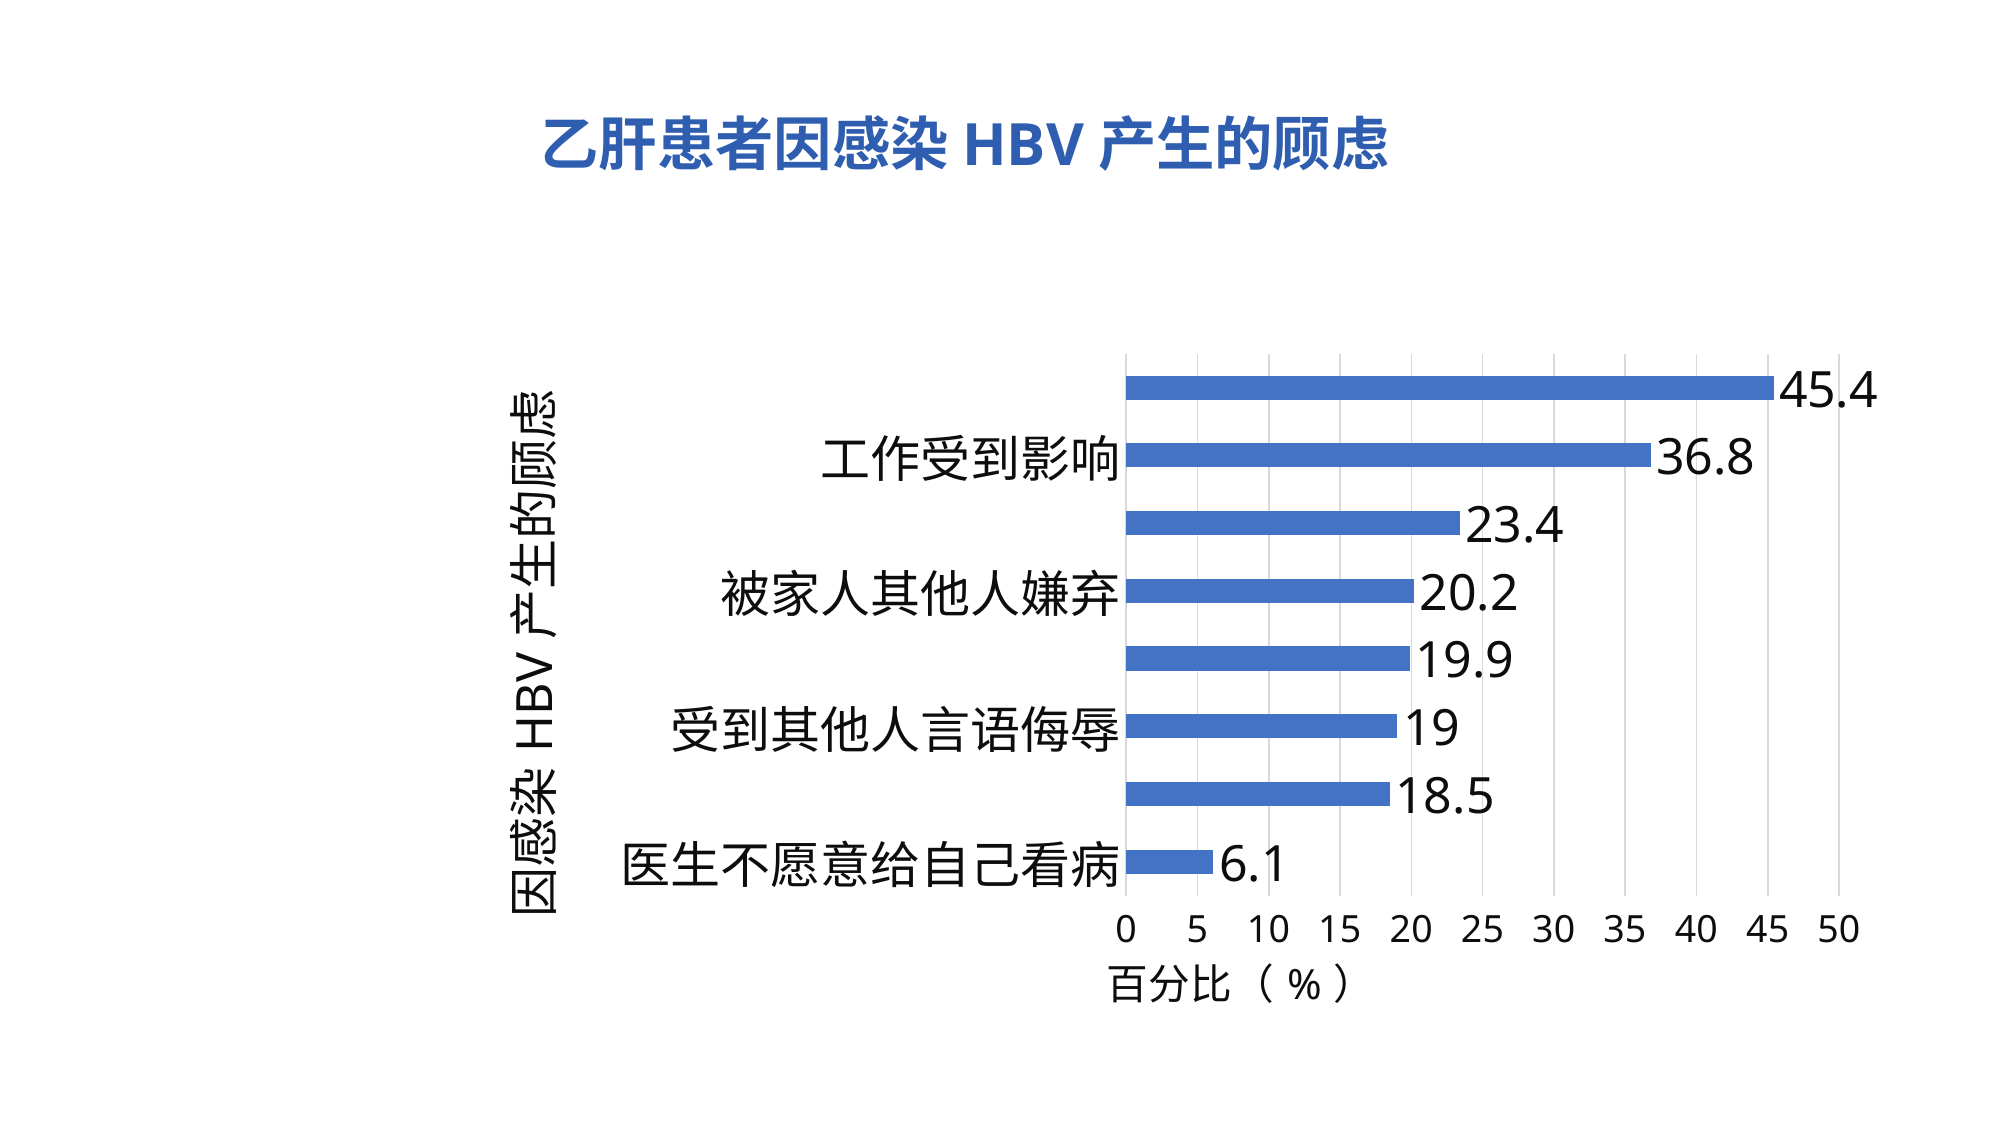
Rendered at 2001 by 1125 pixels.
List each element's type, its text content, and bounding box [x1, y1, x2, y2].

chart [7, 185, 1923, 1025]
text_box 乙肝患者因感染HBV产生的顾虑 [345, 101, 1585, 184]
